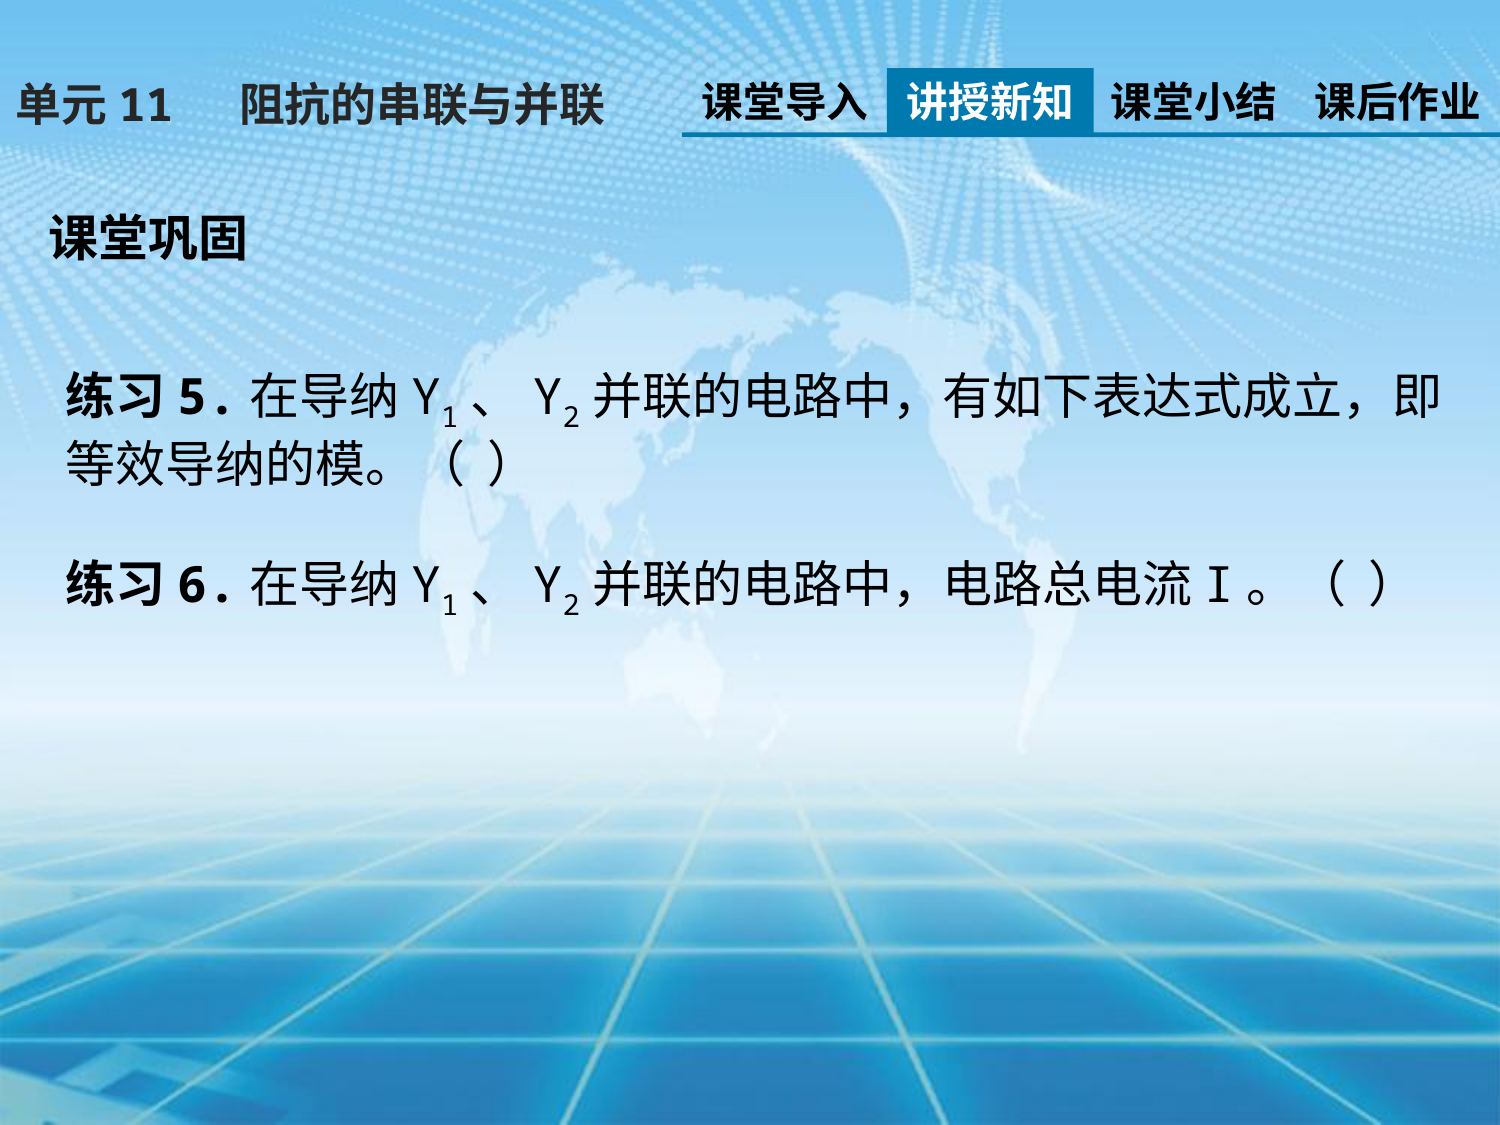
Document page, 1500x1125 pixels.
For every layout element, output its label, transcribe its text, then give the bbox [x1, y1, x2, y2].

picture [0, 0, 1500, 1125]
text_box 课堂巩固 [33, 149, 1069, 265]
text_box 练习5.在导纳Y1、Y2并联的电路中，有如下表达式成立，即等效导纳的模。（ ） 练习6.在导纳Y1、Y2并联的电路中，电路总电流I。（ ） [50, 357, 1458, 738]
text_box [1, 67, 1500, 139]
